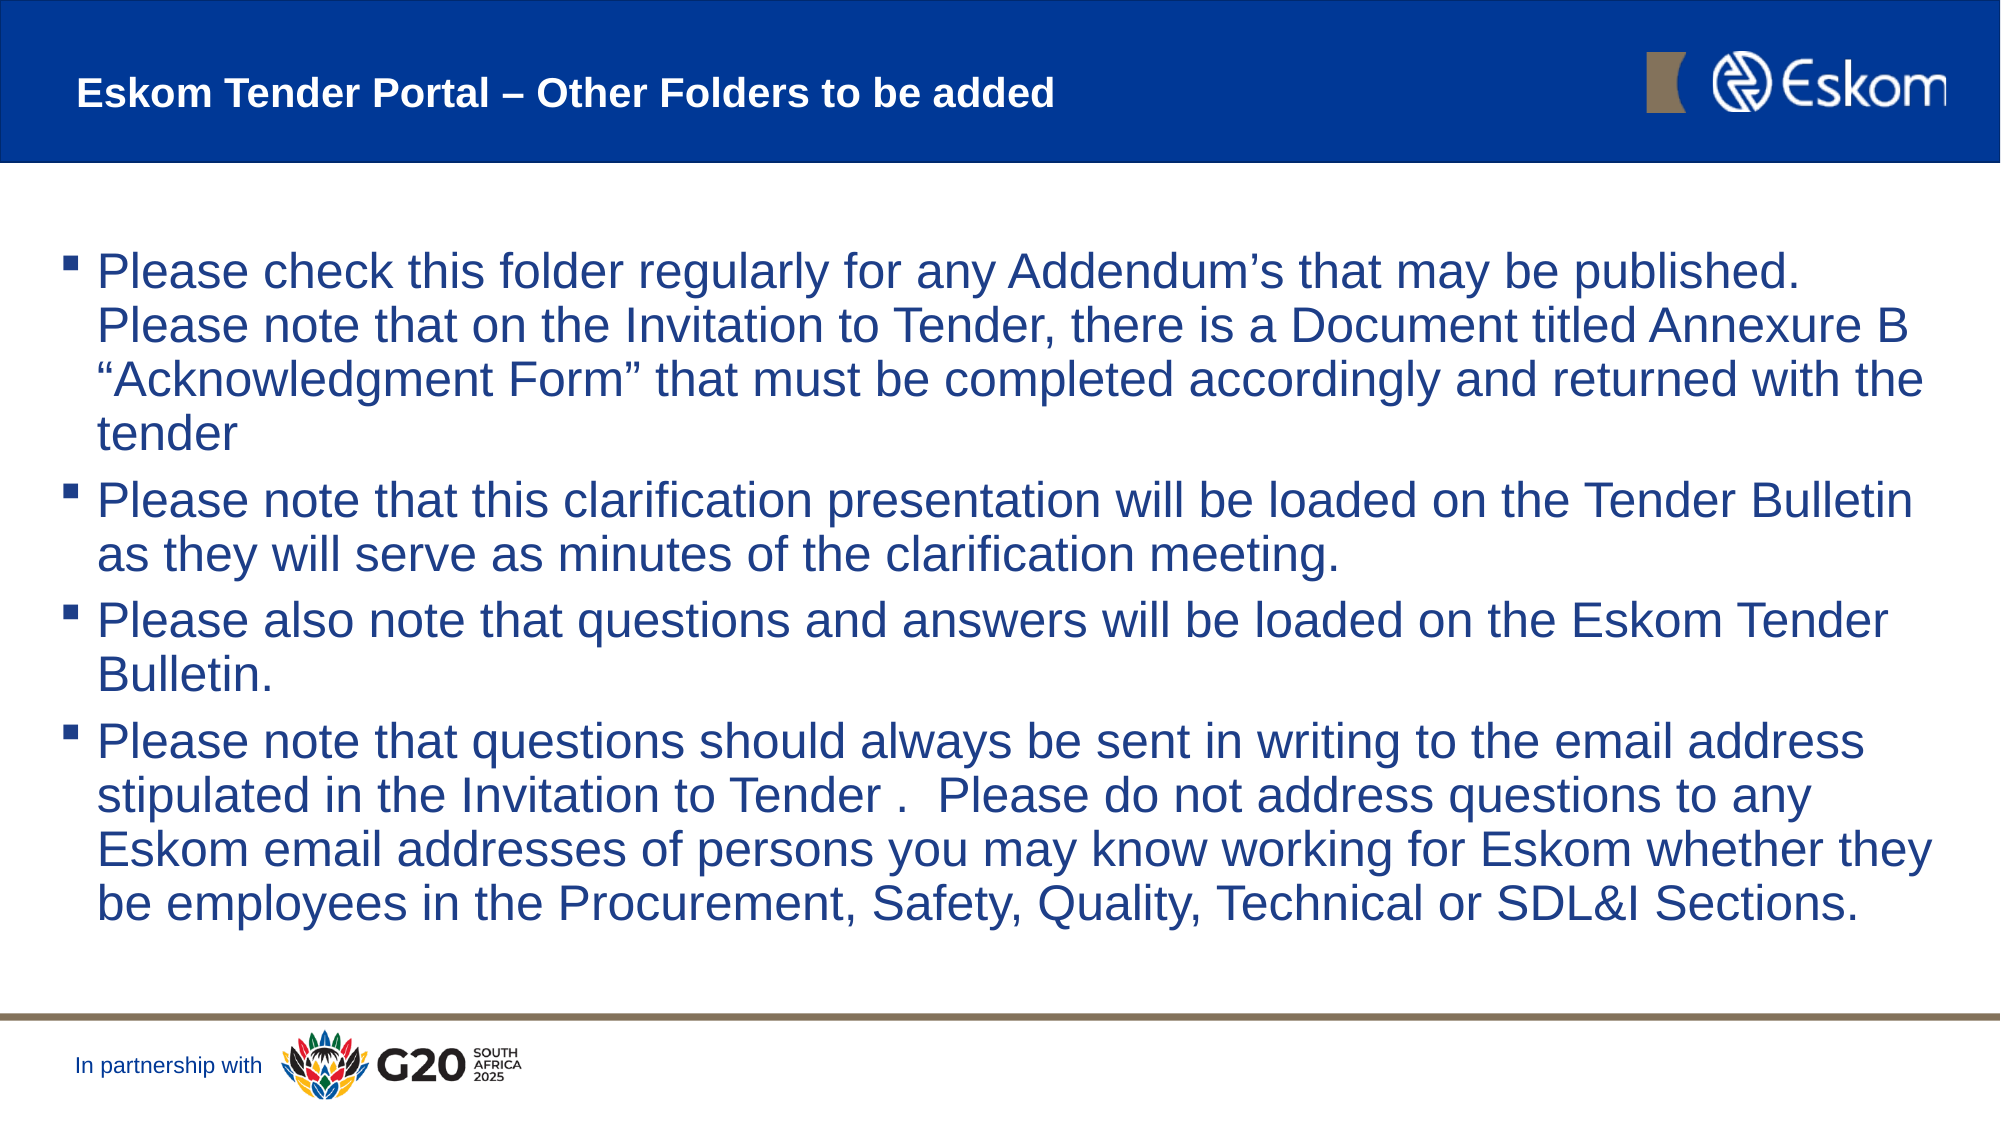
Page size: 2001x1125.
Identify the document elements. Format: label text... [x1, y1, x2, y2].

text_box Please check this folder regularly for any Addendum’s that may be published. Please note that on the Invitation to Tender, there is a Document titled Annexure B “Acknowledgment Form” that must be completed accordingly and returned with the tender Please note that this clarification presentation will be loaded on the Tender Bulletin as they will serve as minutes of the clarification meeting. Please also note that questions and answers will be loaded on the Eskom Tender Bulletin. Please note that questions should always be sent in writing to the email address stipulated in the Invitation to Tender . Please do not address questions to any Eskom email addresses of persons you may know working for Eskom whether they be employees in the Procurement, Safety, Quality, Technical or SDL&I Sections. [44, 175, 1975, 994]
picture [280, 1029, 526, 1100]
text_box Eskom Tender Portal – Other Folders to be added [61, 63, 1138, 173]
